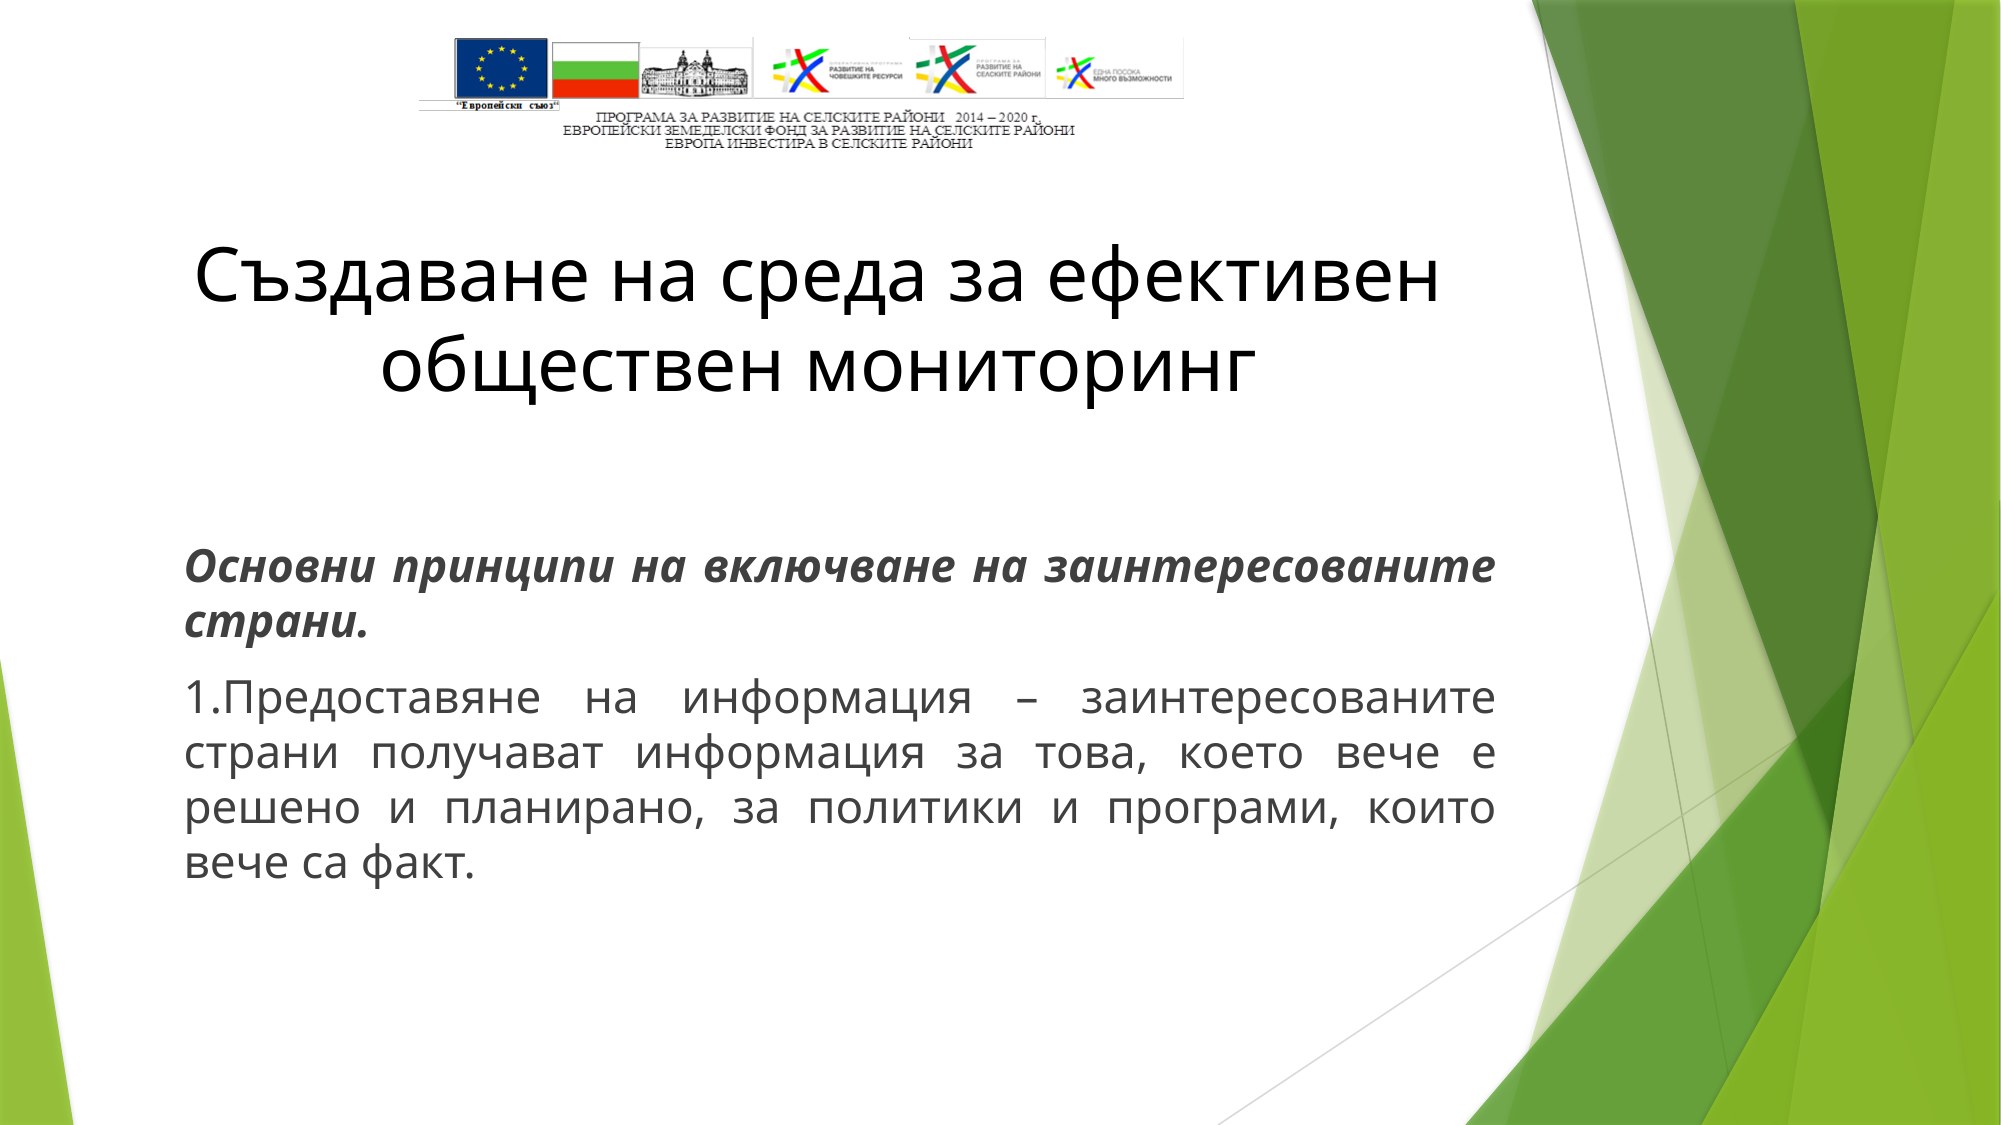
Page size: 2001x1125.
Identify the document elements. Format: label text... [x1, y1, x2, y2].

title Създаване на среда за ефективен обществен мониторинг [113, 219, 1524, 436]
list Основни принципи на включване на заинтересованите страни. 1.Предоставяне на информация – заинтересованите страни получават информация за това, което вече е решено и планирано, за политики и програми, които вече са факт. [168, 529, 1513, 1040]
picture [418, 37, 1218, 153]
